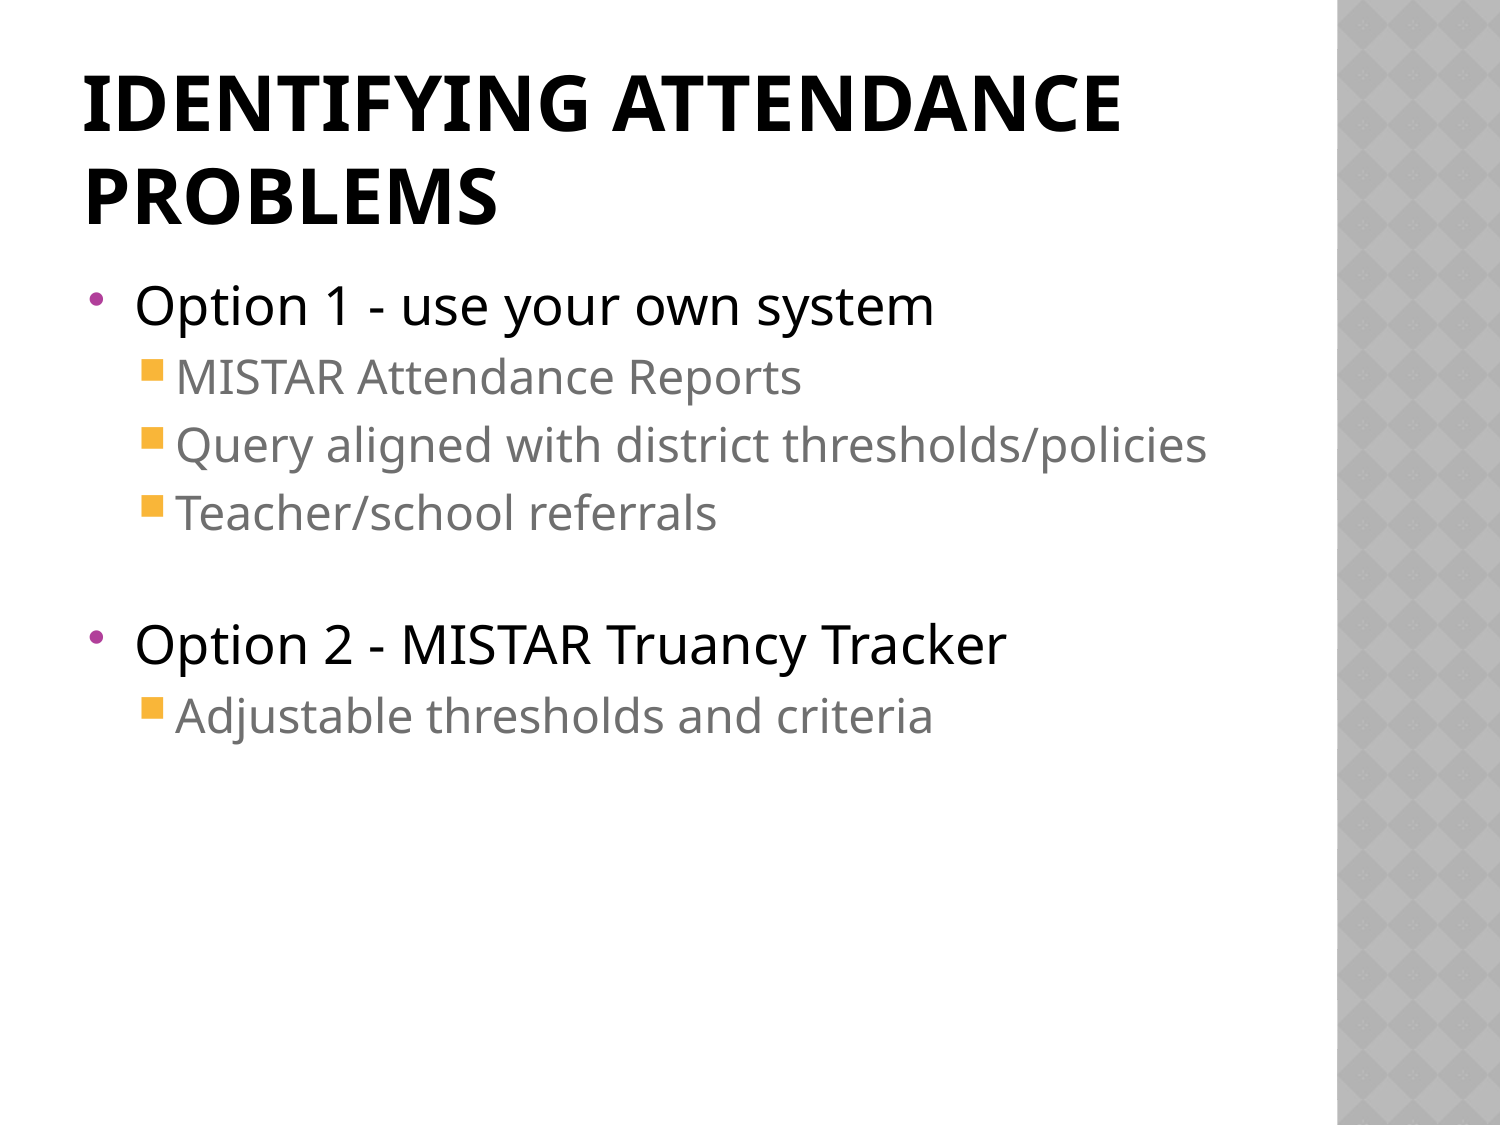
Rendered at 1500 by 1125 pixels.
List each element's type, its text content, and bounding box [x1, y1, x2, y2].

list Option 1 - use your own system MISTAR Attendance Reports Query aligned with district thresholds/policies Teacher/school referrals Option 2 - MISTAR Truancy Tracker Adjustable thresholds and criteria [75, 264, 1263, 1059]
title Identifying attendance problems [75, 52, 1263, 240]
